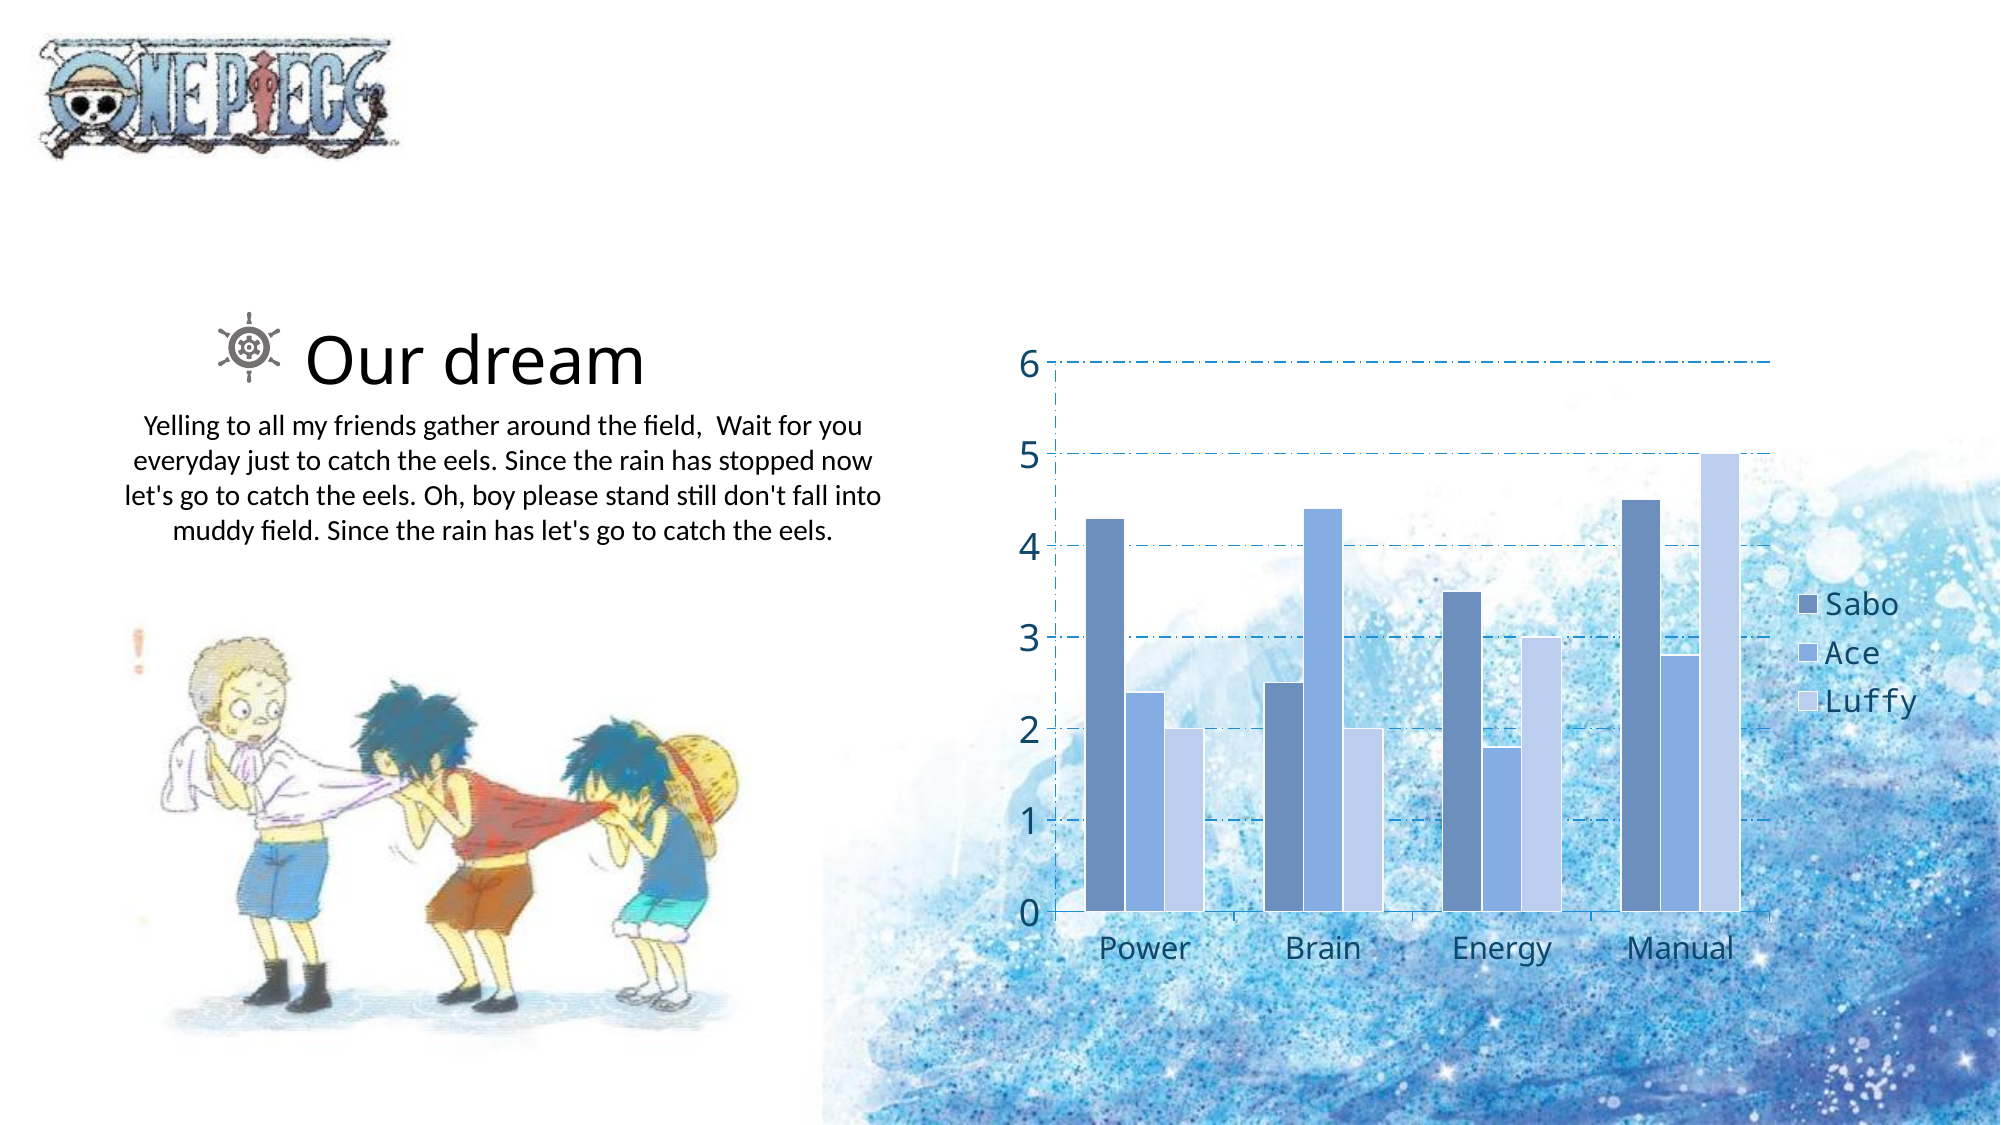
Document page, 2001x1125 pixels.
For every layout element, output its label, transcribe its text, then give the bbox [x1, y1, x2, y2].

text_box Our dream [289, 310, 721, 351]
chart [999, 322, 1942, 983]
text_box [0, 0, 2000, 1125]
text_box [218, 326, 281, 369]
text_box [246, 370, 252, 383]
text_box [246, 311, 252, 325]
picture [31, 32, 407, 162]
text_box Yelling to all my friends gather around the field, Wait for you everyday just to catch the eels. Since the rain has stopped now let's go to catch the eels. Oh, boy please stand still don't fall into muddy field. Since the rain has let's go to catch the eels. [104, 351, 903, 602]
